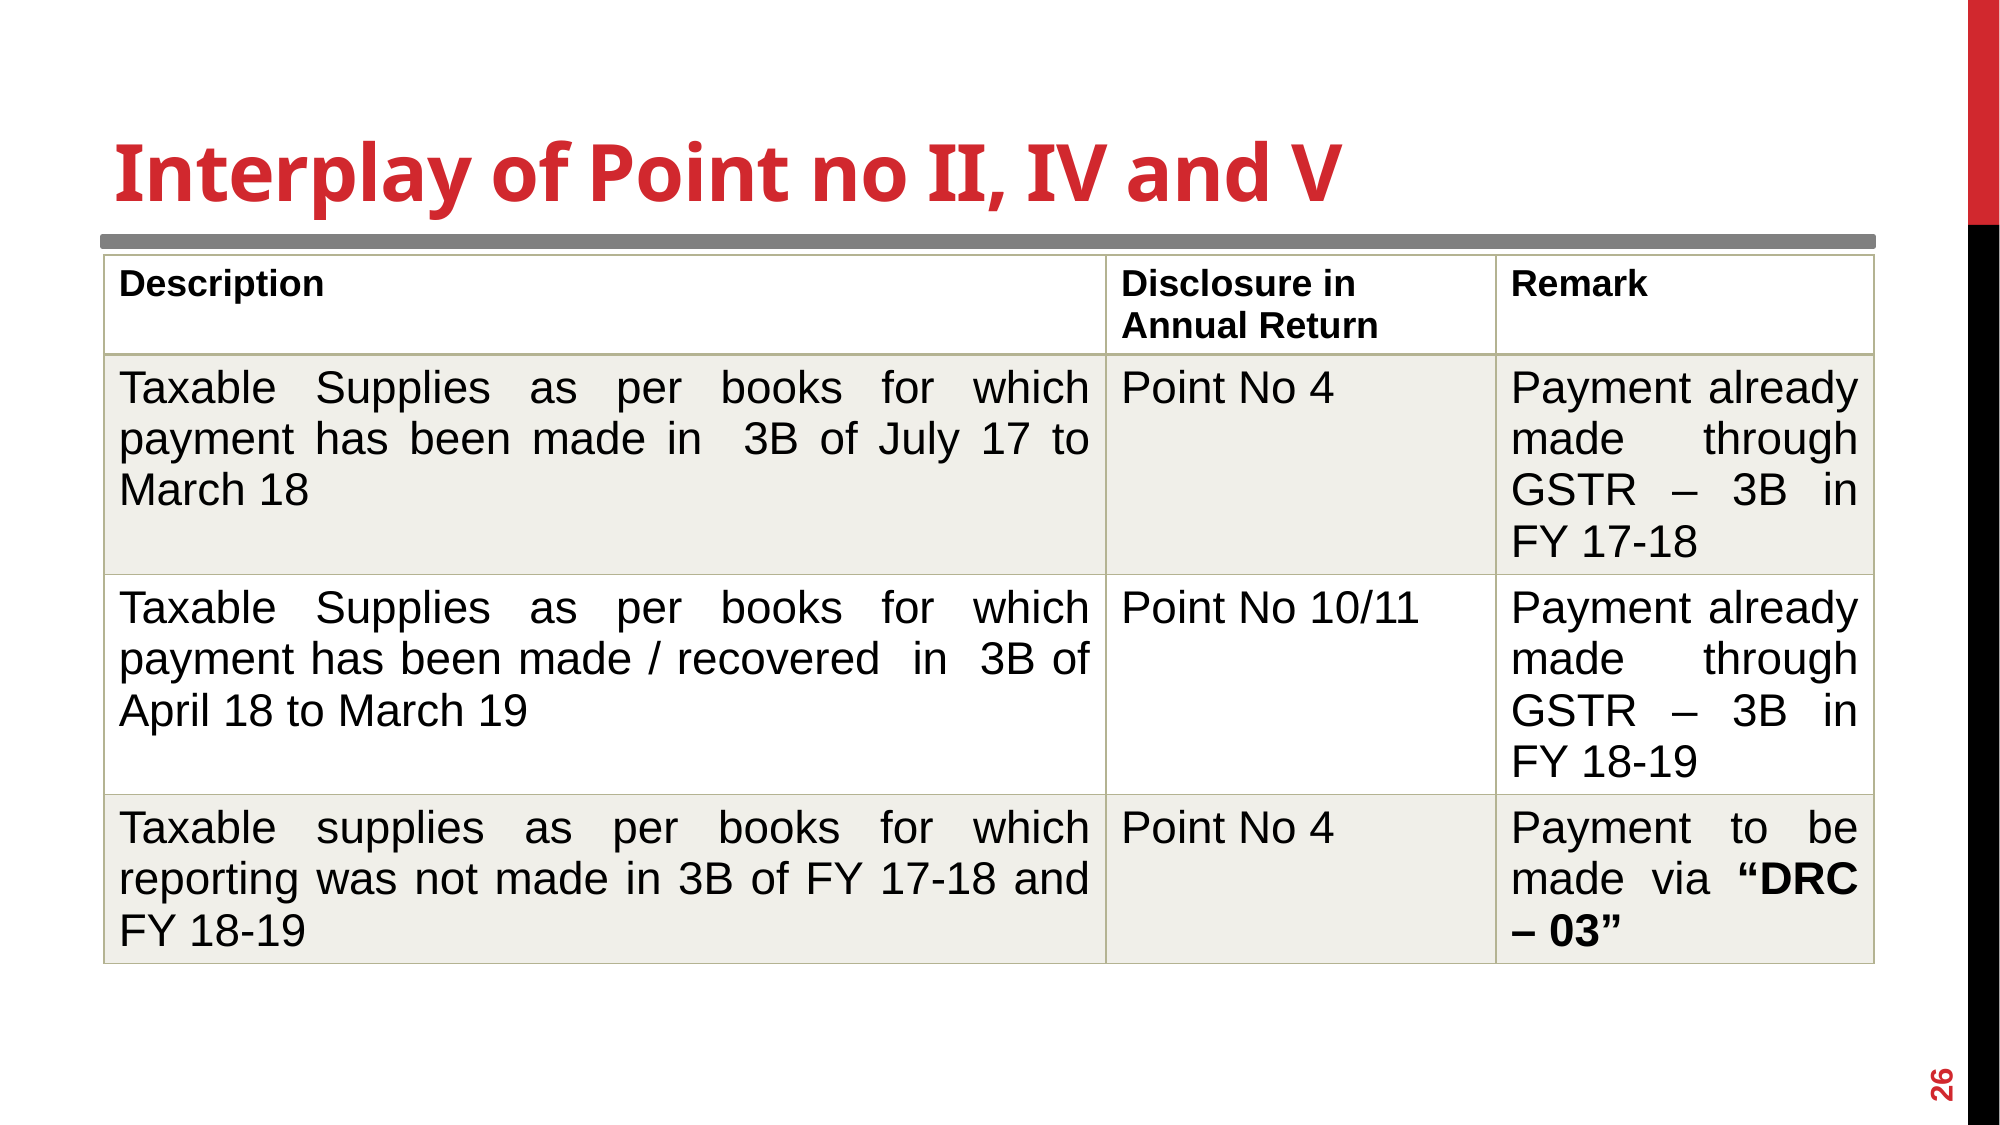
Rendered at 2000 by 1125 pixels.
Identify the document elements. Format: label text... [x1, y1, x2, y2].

table_cell Payment to be made via “DRC – 03” [1497, 795, 1873, 963]
table_cell Taxable Supplies as per books for which payment has been made in 3B of July 17 to March 18 [105, 356, 1105, 574]
table_header Description [105, 256, 1105, 353]
slide_number 26 [1909, 1025, 1971, 1118]
table_cell Payment already made through GSTR – 3B in FY 18-19 [1497, 575, 1873, 794]
table_cell Taxable Supplies as per books for which payment has been made / recovered in 3B of April 18 to March 19 [105, 575, 1105, 794]
table_header Disclosure in Annual Return [1107, 256, 1495, 353]
table_cell Point No 4 [1107, 356, 1495, 574]
table_cell Point No 4 [1107, 795, 1495, 963]
table_cell Payment already made through GSTR – 3B in FY 17-18 [1497, 356, 1873, 574]
table_header Remark [1497, 256, 1873, 353]
title Interplay of Point no II, IV and V [99, 25, 1874, 225]
table_cell Taxable supplies as per books for which reporting was not made in 3B of FY 17-18 and FY 18-19 [105, 795, 1105, 963]
table_cell Point No 10/11 [1107, 575, 1495, 794]
